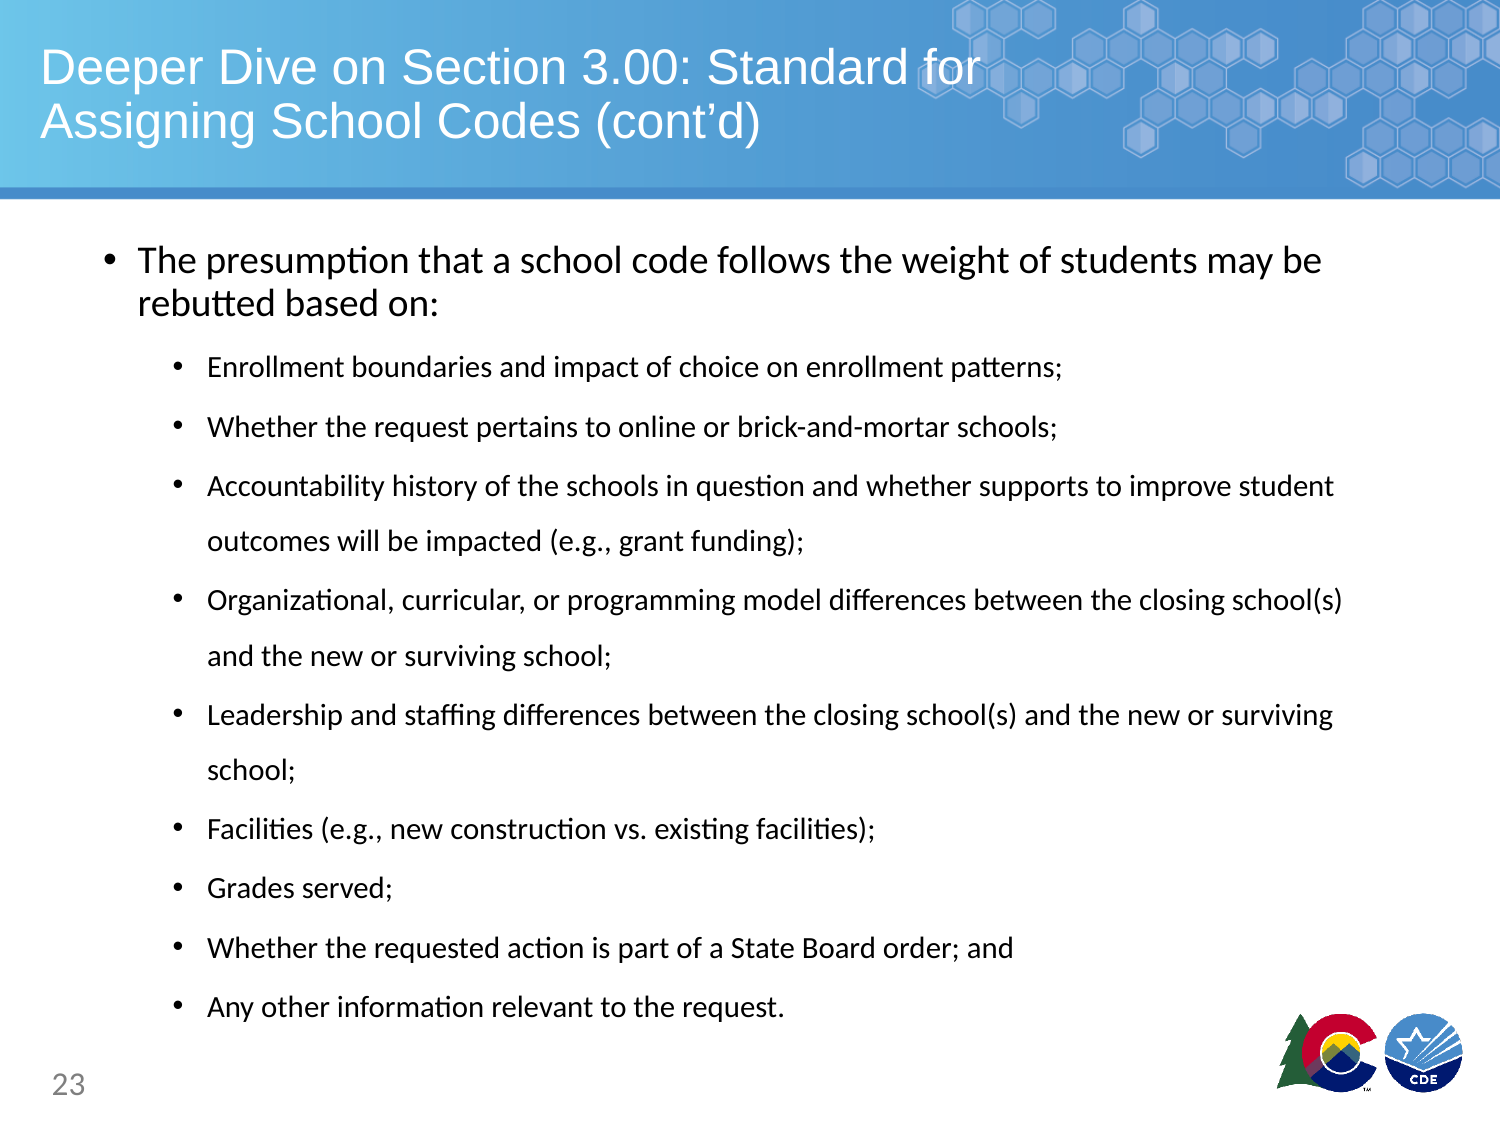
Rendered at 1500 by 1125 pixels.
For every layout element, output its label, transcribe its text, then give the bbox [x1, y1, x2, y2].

picture [0, 0, 1500, 200]
picture [1275, 1012, 1463, 1093]
title Deeper Dive on Section 3.00: Standard for Assigning School Codes (cont’d) [40, 41, 1077, 166]
list The presumption that a school code follows the weight of students may be rebutted based on: Enrollment boundaries and impact of choice on enrollment patterns; Whether the request pertains to online or brick-and-mortar schools; Accountability history of the schools in question and whether supports to improve student outcomes will be impacted (e.g., grant funding); Organizational, curricular, or programming model differences between the closing school(s) and the new or surviving school; Leadership and staffing differences between the closing school(s) and the new or surviving school; Facilities (e.g., new construction vs. existing facilities); Grades served; Whether the requested action is part of a State Board order; and Any other information relevant to the request. [103, 239, 1397, 1042]
slide_number 23 [36, 1054, 375, 1115]
